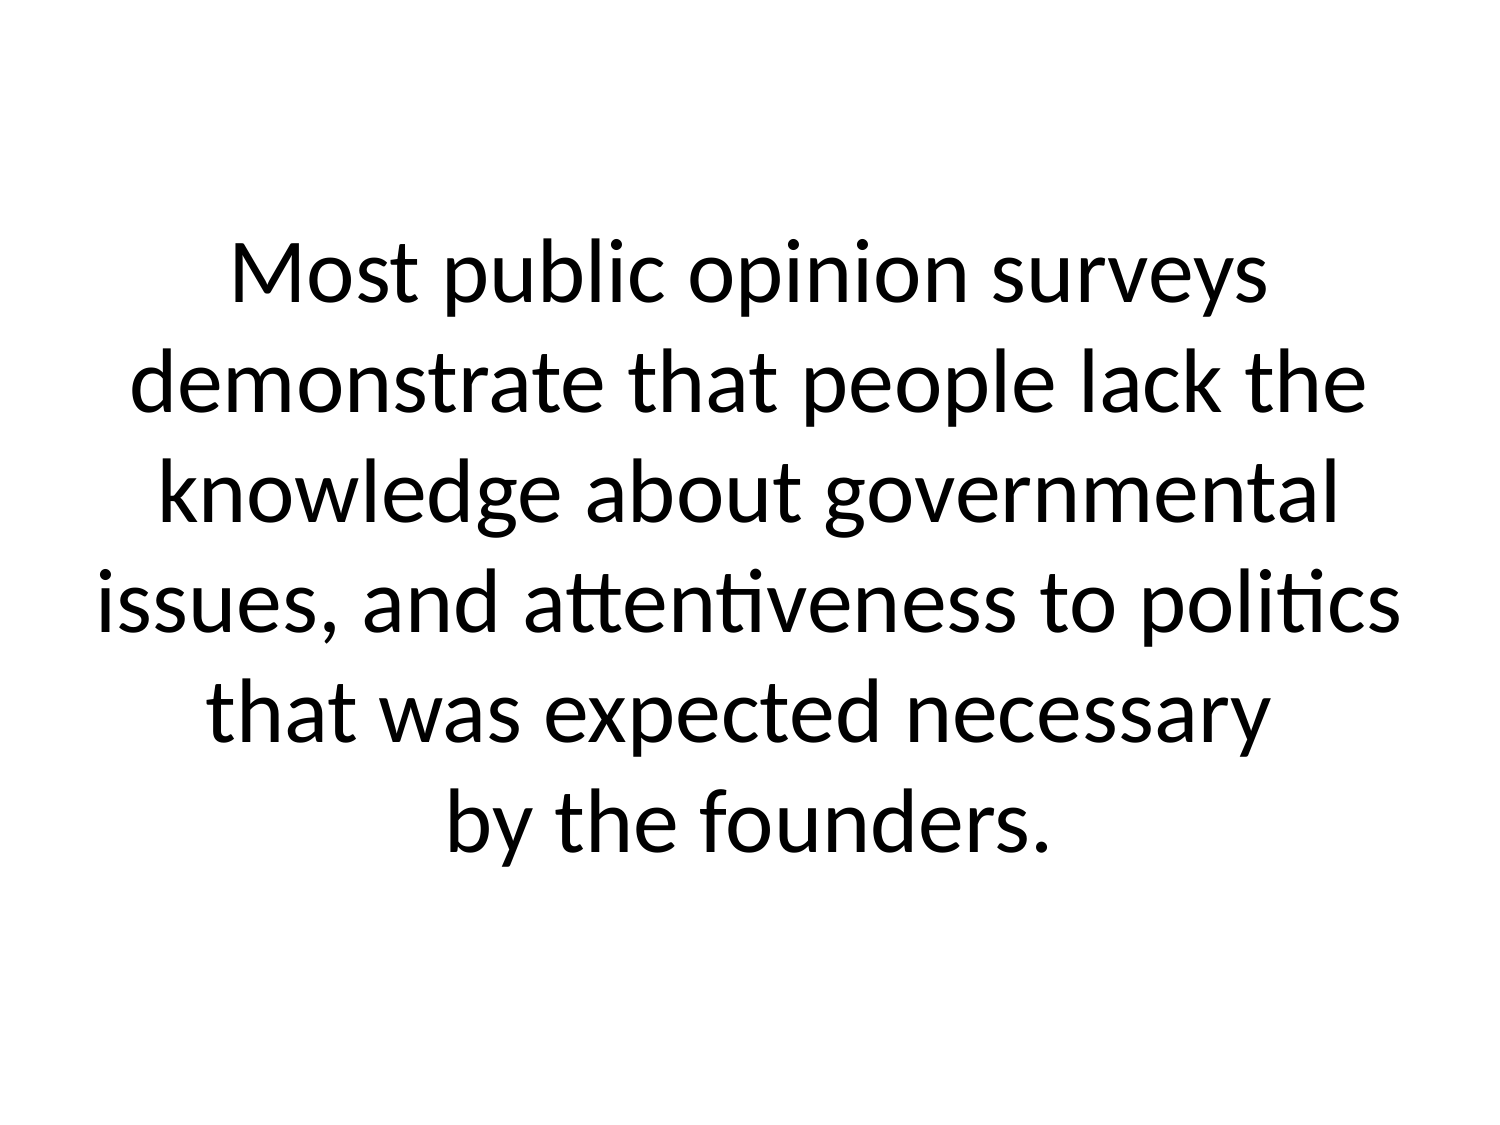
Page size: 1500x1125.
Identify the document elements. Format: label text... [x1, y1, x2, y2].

title Most public opinion surveys demonstrate that people lack the knowledge about governmental issues, and attentiveness to politics that was expected necessary by the founders. [74, 44, 1426, 1038]
